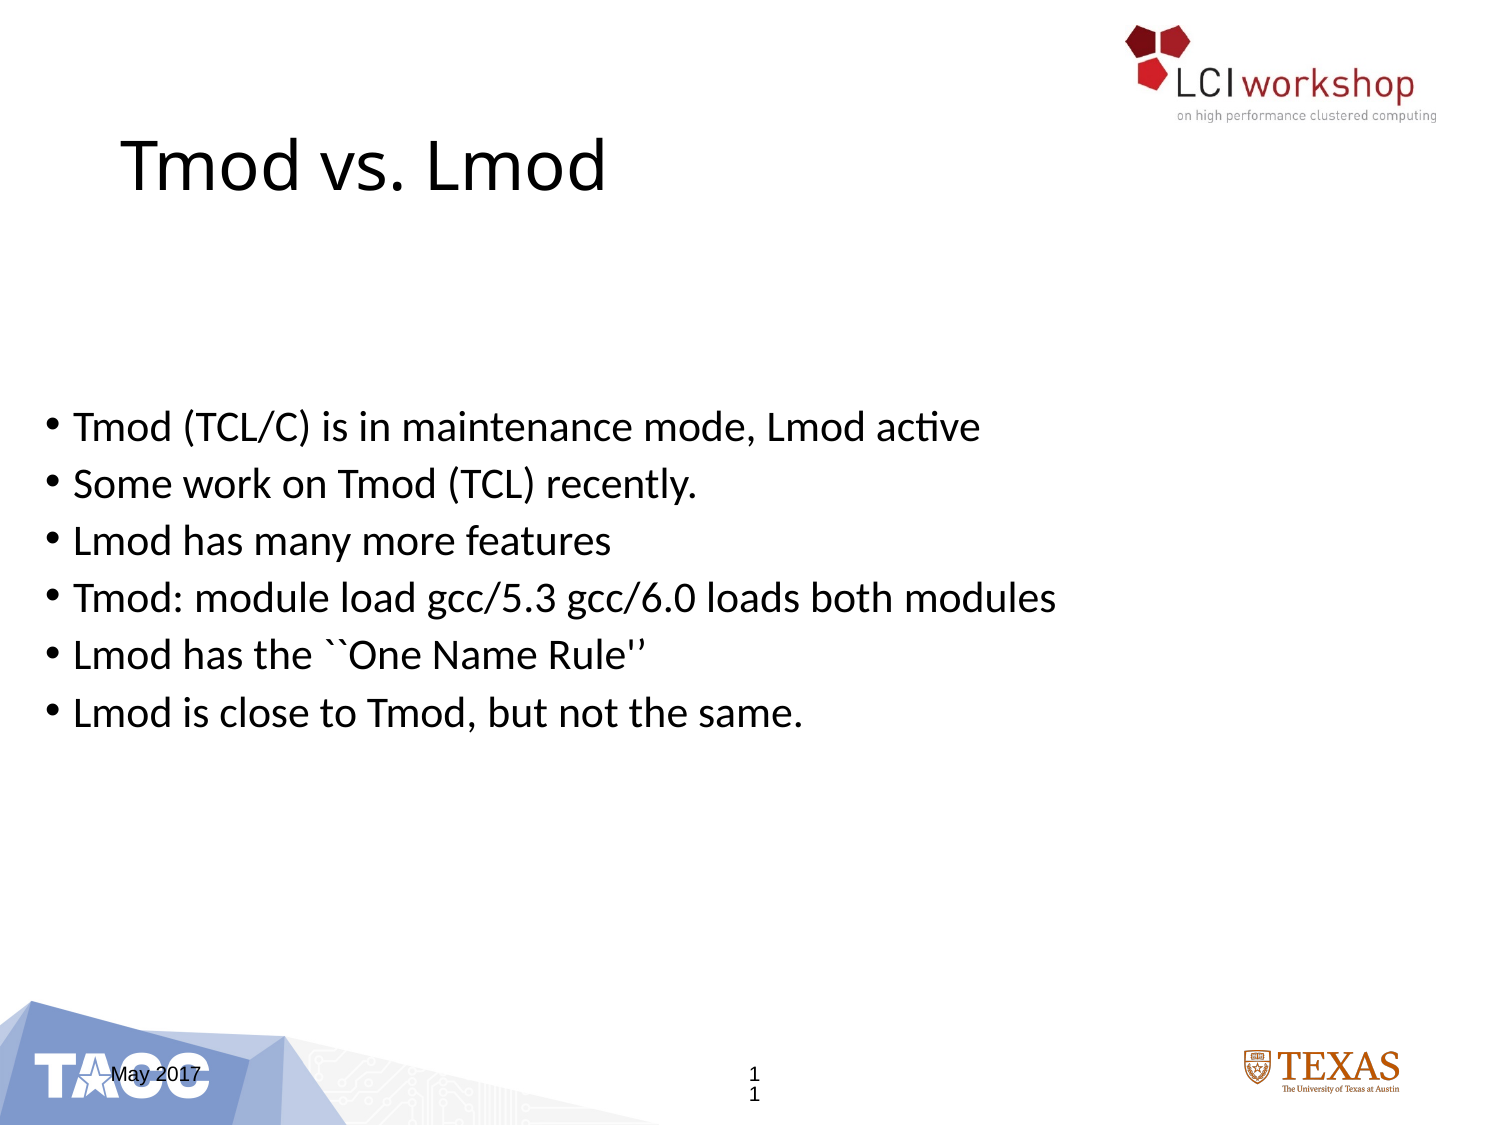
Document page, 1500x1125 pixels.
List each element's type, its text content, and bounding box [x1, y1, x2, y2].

picture [1210, 1017, 1433, 1125]
text_box May 2017 [103, 1052, 441, 1093]
slide_number 11 [740, 1053, 771, 1092]
title Tmod vs. Lmod [111, 90, 1426, 247]
picture [0, 999, 659, 1125]
list Tmod (TCL/C) is in maintenance mode, Lmod active Some work on Tmod (TCL) recently. Lmod has many more features Tmod: module load gcc/5.3 gcc/6.0 loads both modules Lmod has the ``One Name Rule'’ Lmod is close to Tmod, but not the same. [36, 399, 1463, 754]
picture [1125, 25, 1436, 123]
